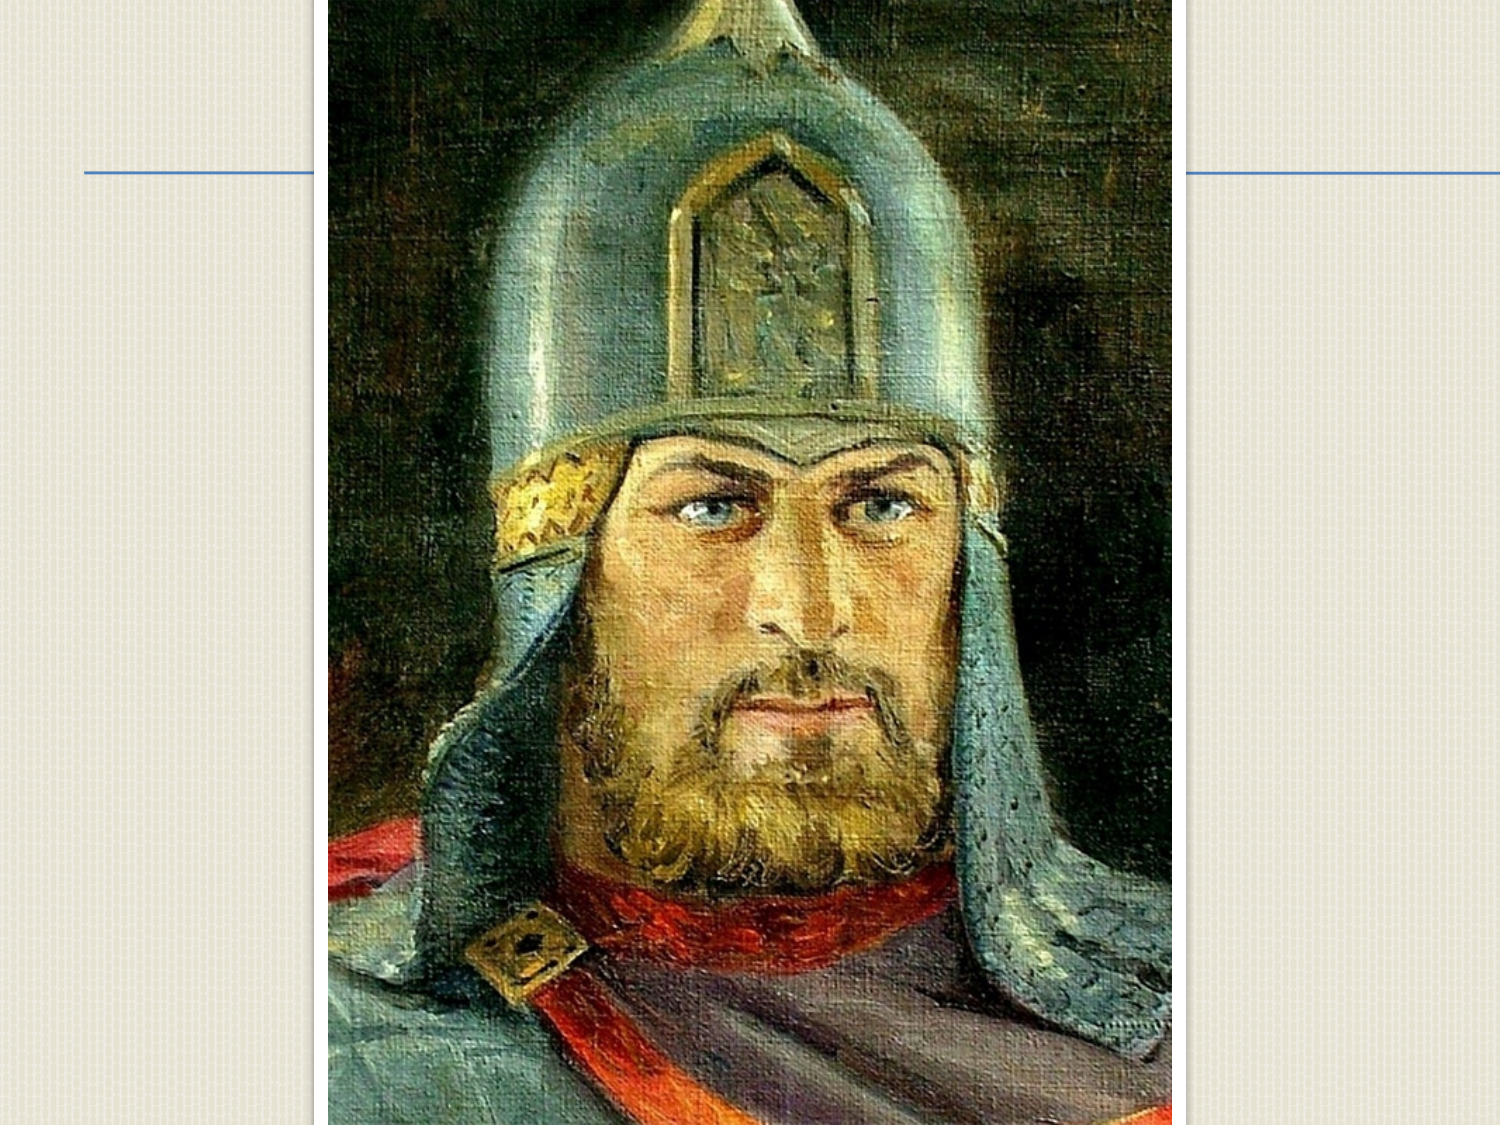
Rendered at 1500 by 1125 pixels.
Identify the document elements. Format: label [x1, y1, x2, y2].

picture [327, 0, 1173, 1125]
